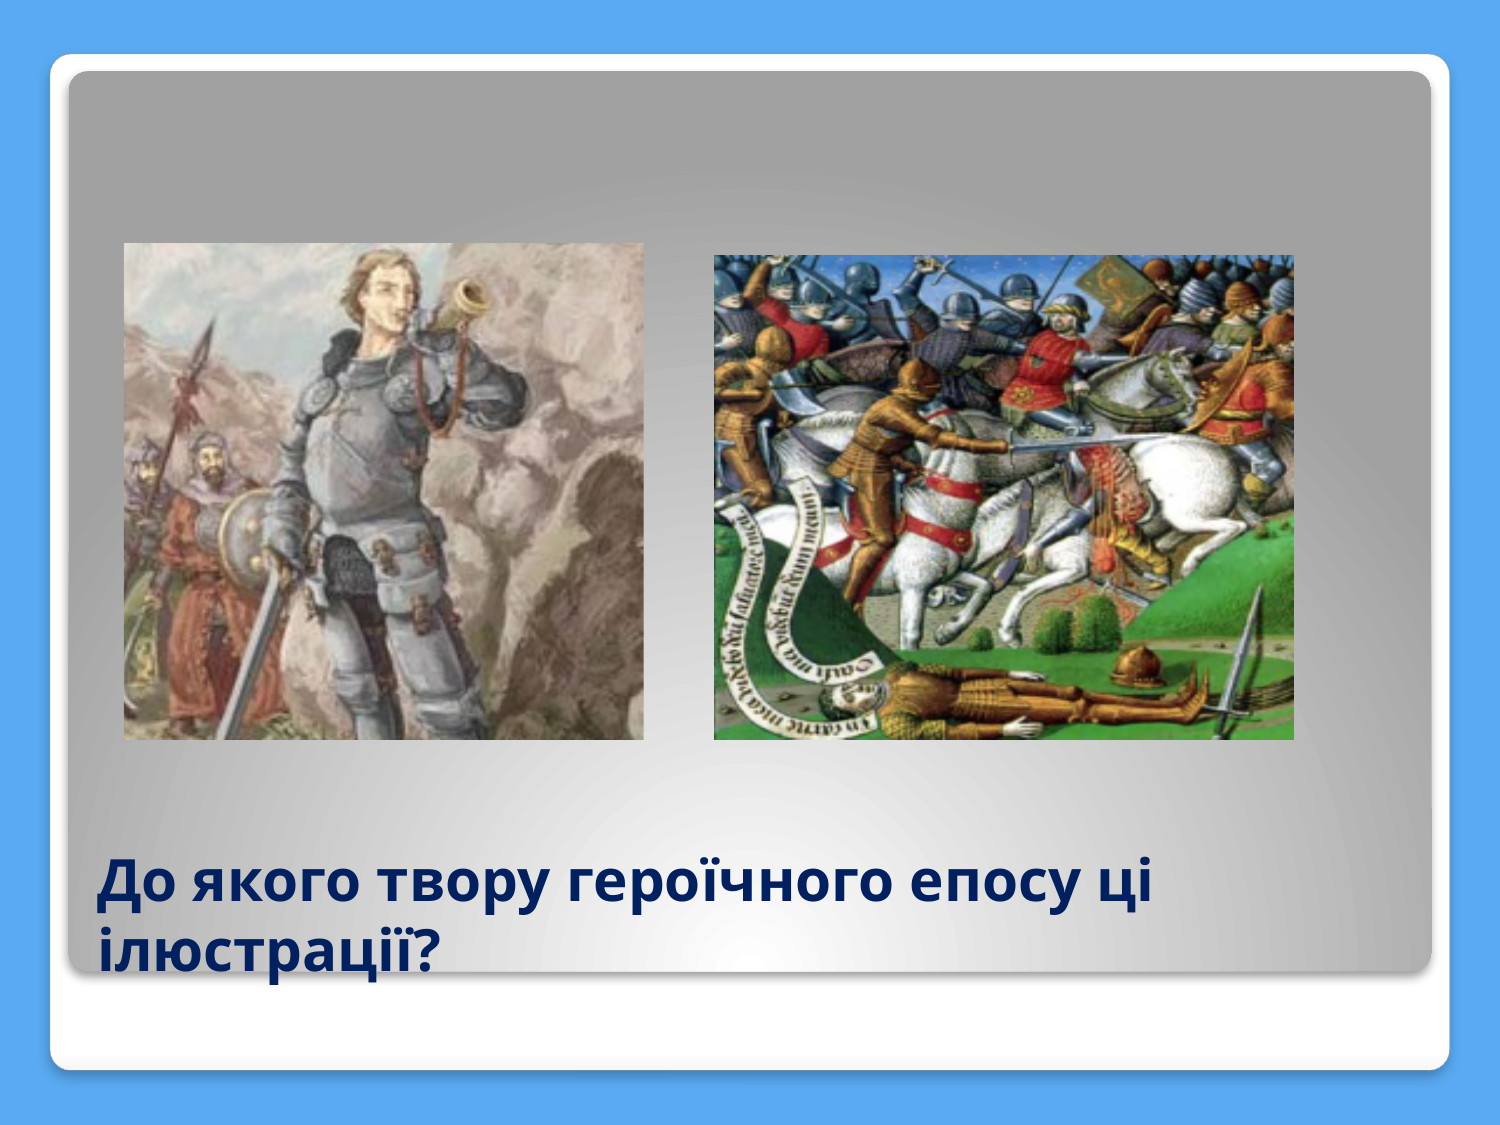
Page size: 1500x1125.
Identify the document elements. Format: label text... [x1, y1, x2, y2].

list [714, 255, 1294, 740]
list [123, 243, 644, 740]
title До якого твору героїчного епосу ці ілюстрації? [82, 817, 1425, 991]
